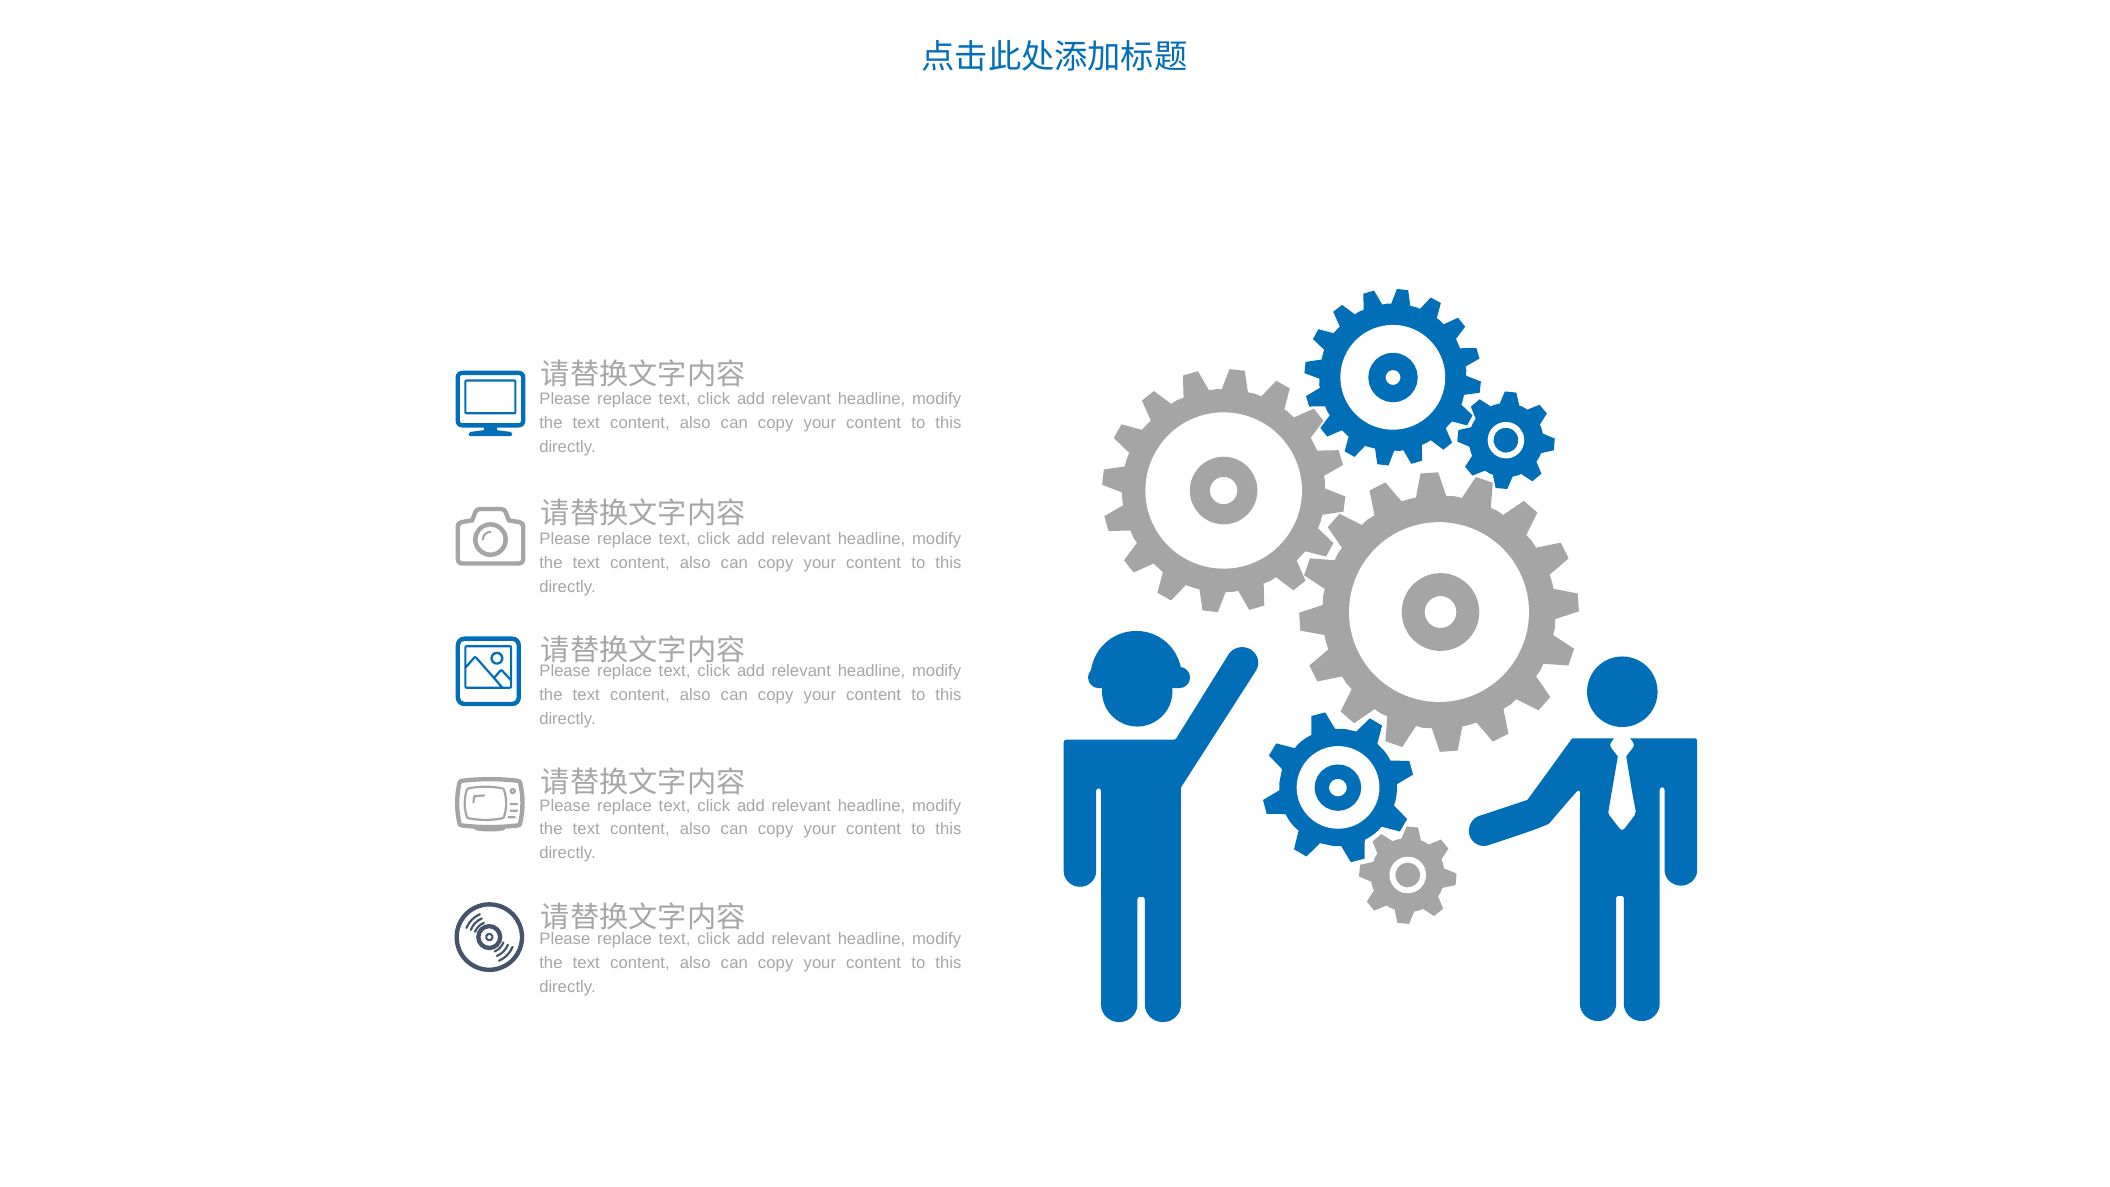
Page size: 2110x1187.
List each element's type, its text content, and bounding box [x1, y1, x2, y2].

text_box [1376, 361, 1410, 394]
text_box [1321, 771, 1355, 804]
text_box [1263, 712, 1414, 863]
text_box [1199, 466, 1248, 515]
text_box [1389, 856, 1427, 894]
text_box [454, 776, 525, 832]
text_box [539, 624, 963, 729]
text_box [1296, 746, 1380, 829]
text_box [1340, 324, 1446, 430]
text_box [1063, 630, 1261, 1023]
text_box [1468, 656, 1698, 1022]
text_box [454, 902, 525, 973]
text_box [539, 891, 963, 997]
text_box [1358, 826, 1457, 924]
text_box [1487, 421, 1525, 459]
text_box [1304, 288, 1481, 466]
text_box [1102, 369, 1346, 613]
text_box [1457, 391, 1555, 489]
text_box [539, 756, 963, 864]
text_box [539, 348, 963, 457]
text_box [455, 636, 522, 707]
text_box [1299, 472, 1579, 752]
text_box 点击此处添加标题 [899, 27, 1210, 86]
text_box [1413, 584, 1468, 640]
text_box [455, 370, 526, 437]
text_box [455, 506, 526, 566]
text_box [1145, 412, 1302, 569]
text_box [1348, 522, 1530, 702]
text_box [539, 487, 963, 597]
